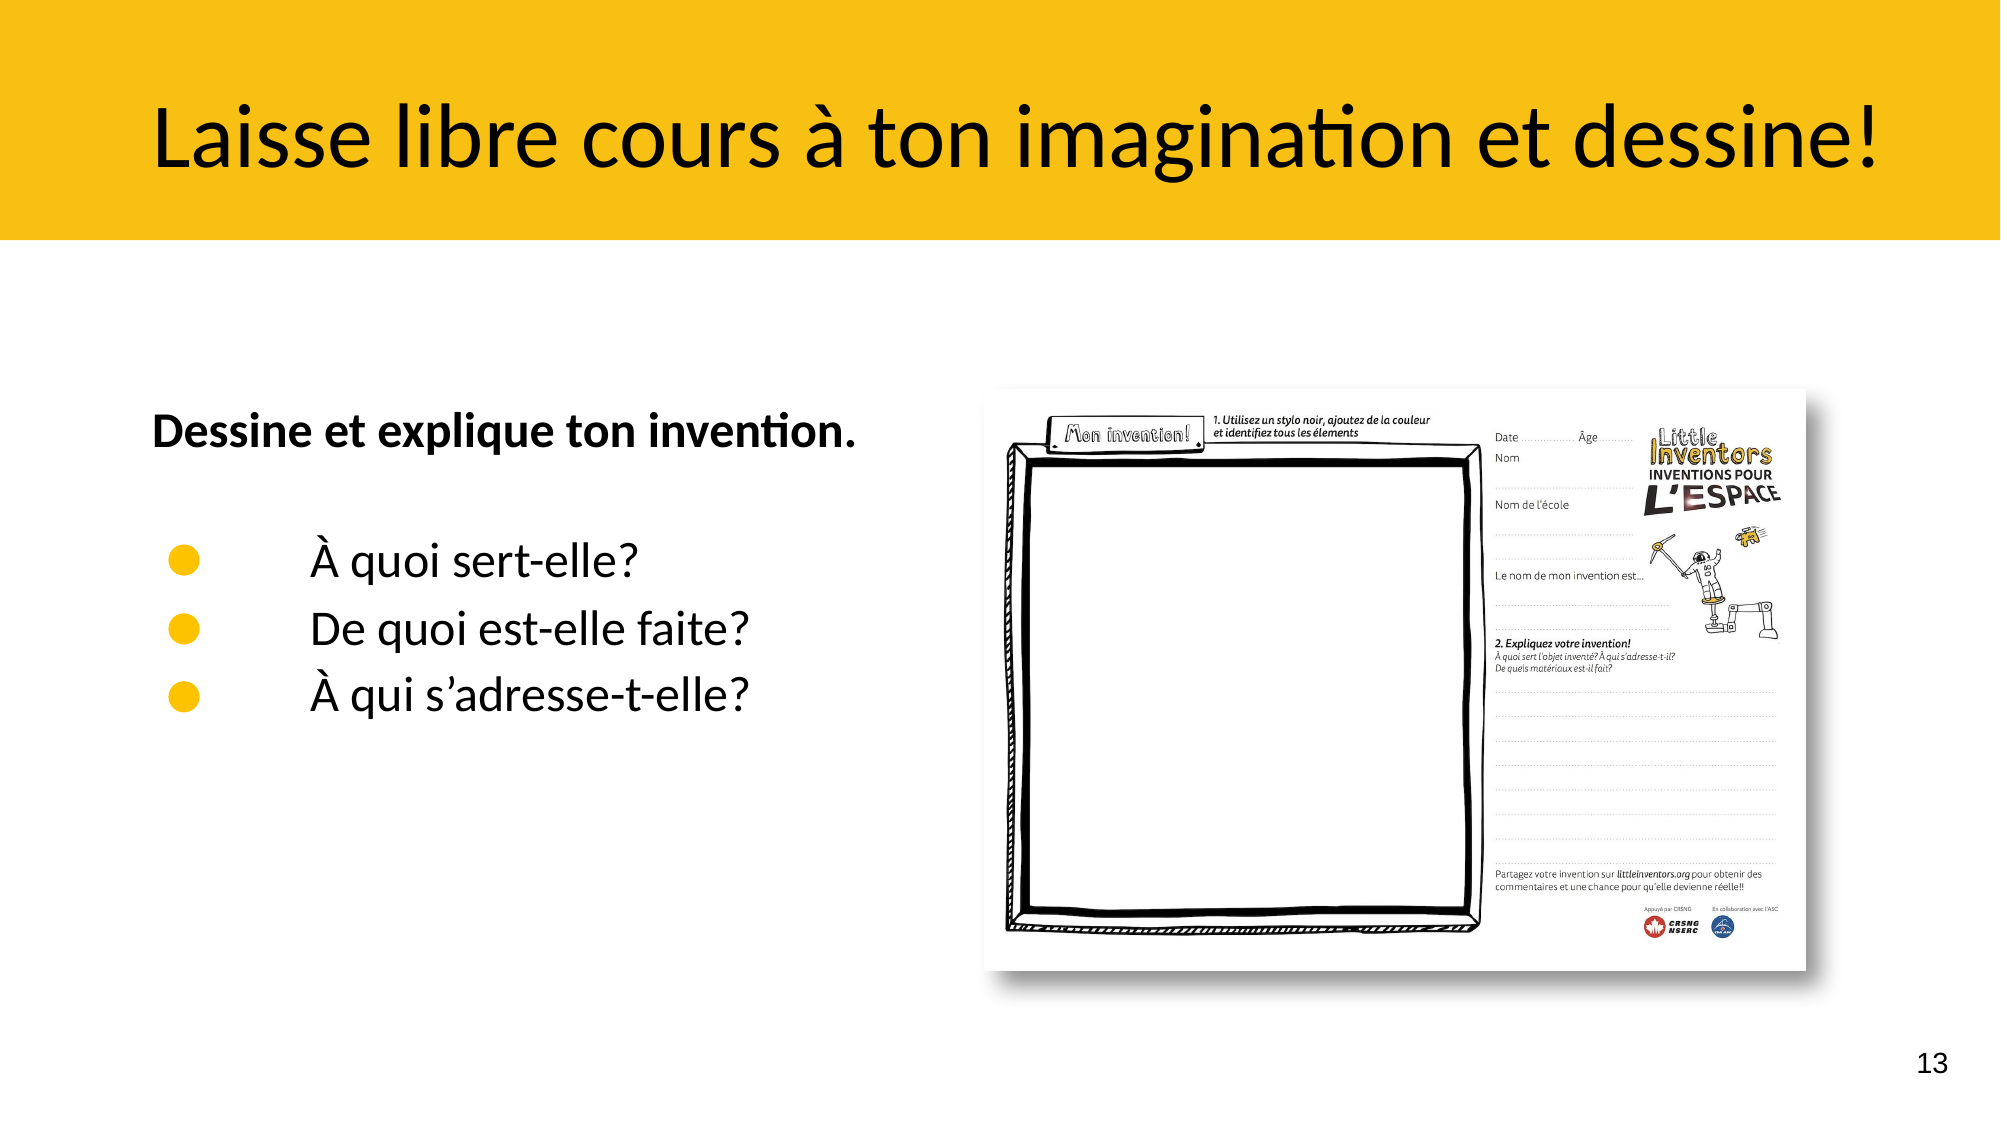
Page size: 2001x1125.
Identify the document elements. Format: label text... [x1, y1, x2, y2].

list Dessine et explique ton invention. À quoi sert-elle? De quoi est-elle faite? À qui s’adresse-t-elle? [137, 389, 981, 944]
title Laisse libre cours à ton imagination et dessine! [137, 55, 1964, 221]
picture [983, 389, 1806, 971]
text_box [168, 544, 200, 576]
text_box [168, 681, 200, 713]
text_box [168, 613, 200, 645]
text_box 13 [1899, 1029, 1964, 1100]
